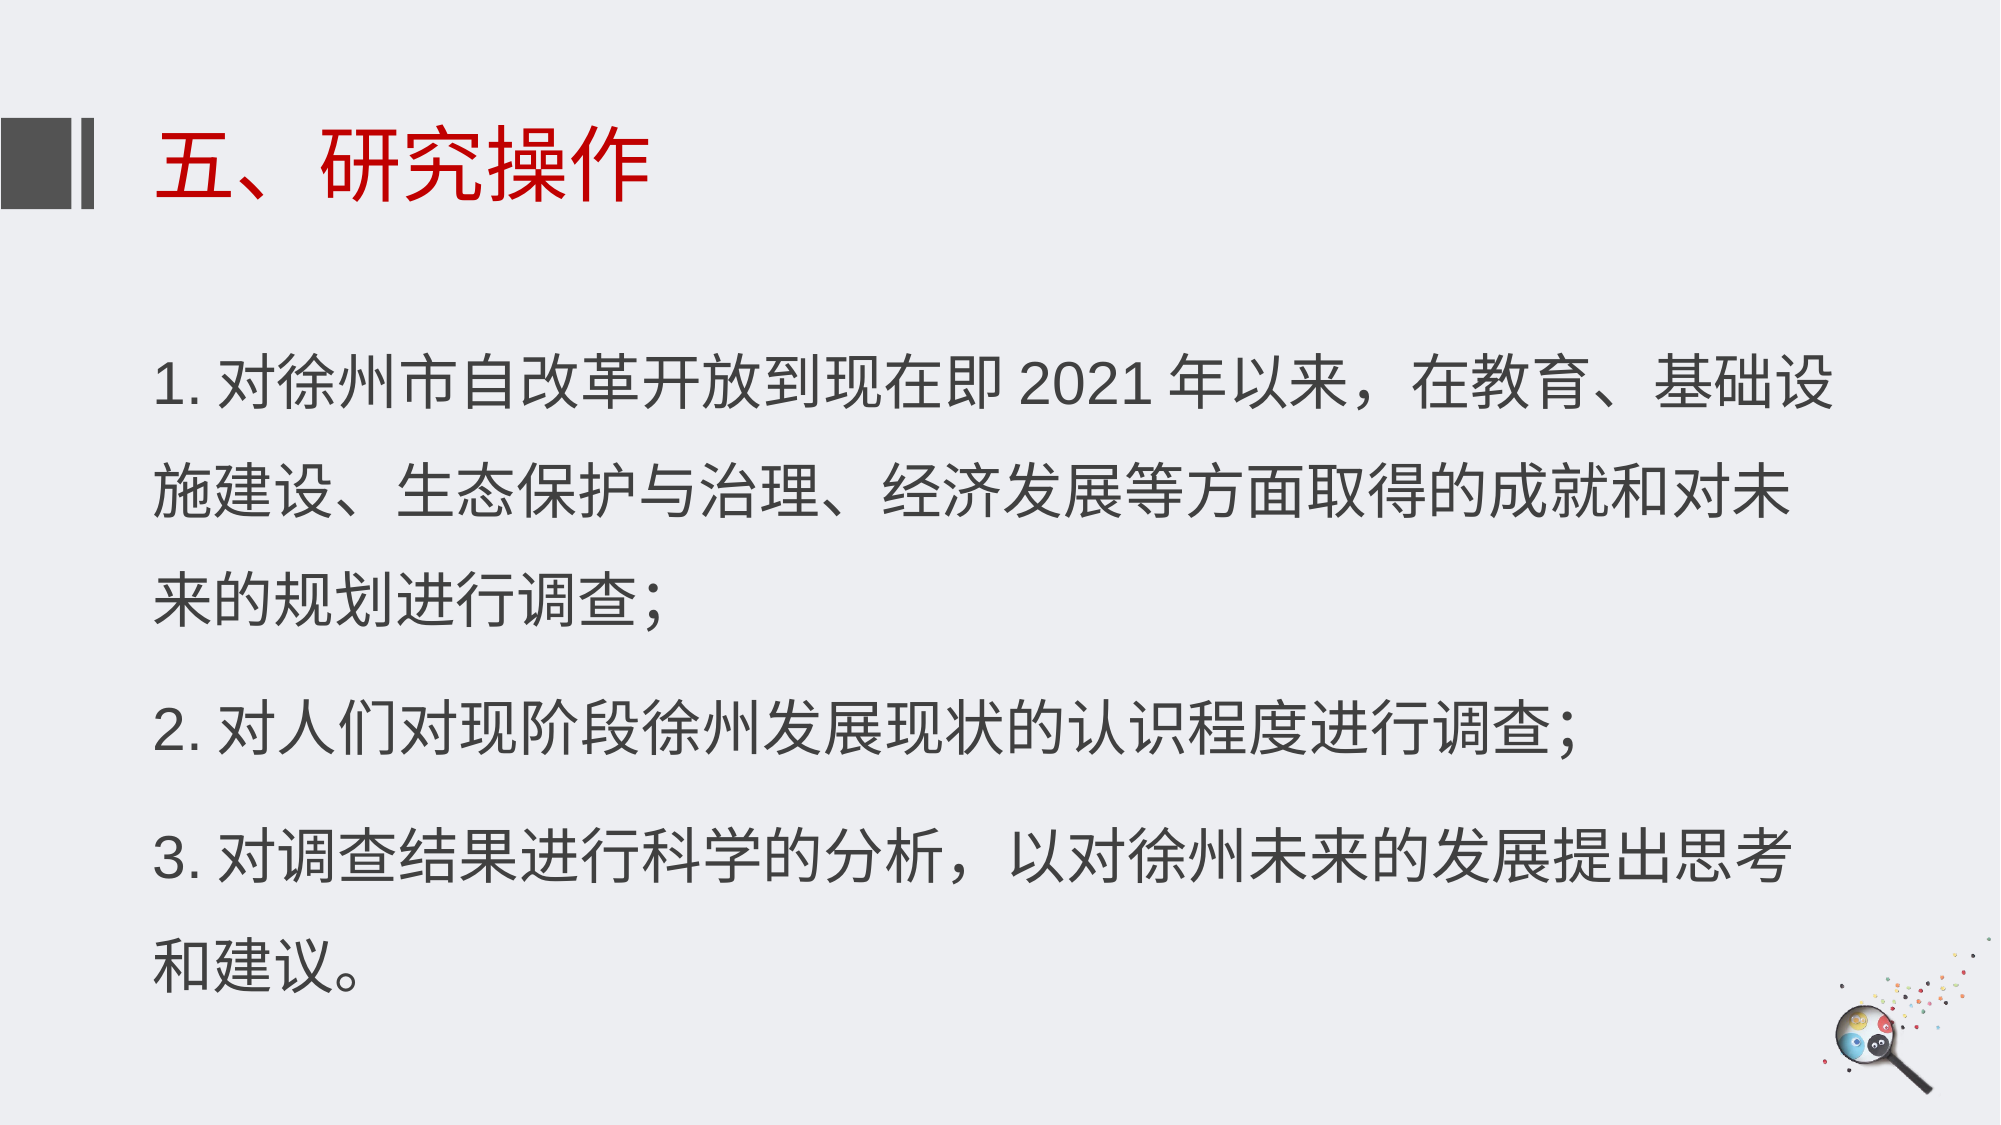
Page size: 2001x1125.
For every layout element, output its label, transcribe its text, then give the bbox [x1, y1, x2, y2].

picture [1808, 932, 1993, 1103]
title 五、研究操作 [137, 59, 1863, 278]
list 1.对徐州市自改革开放到现在即2021年以来，在教育、基础设施建设、生态保护与治理、经济发展等方面取得的成就和对未来的规划进行调查； 2.对人们对现阶段徐州发展现状的认识程度进行调查； 3.对调查结果进行科学的分析，以对徐州未来的发展提出思考和建议。 [137, 299, 1863, 1014]
